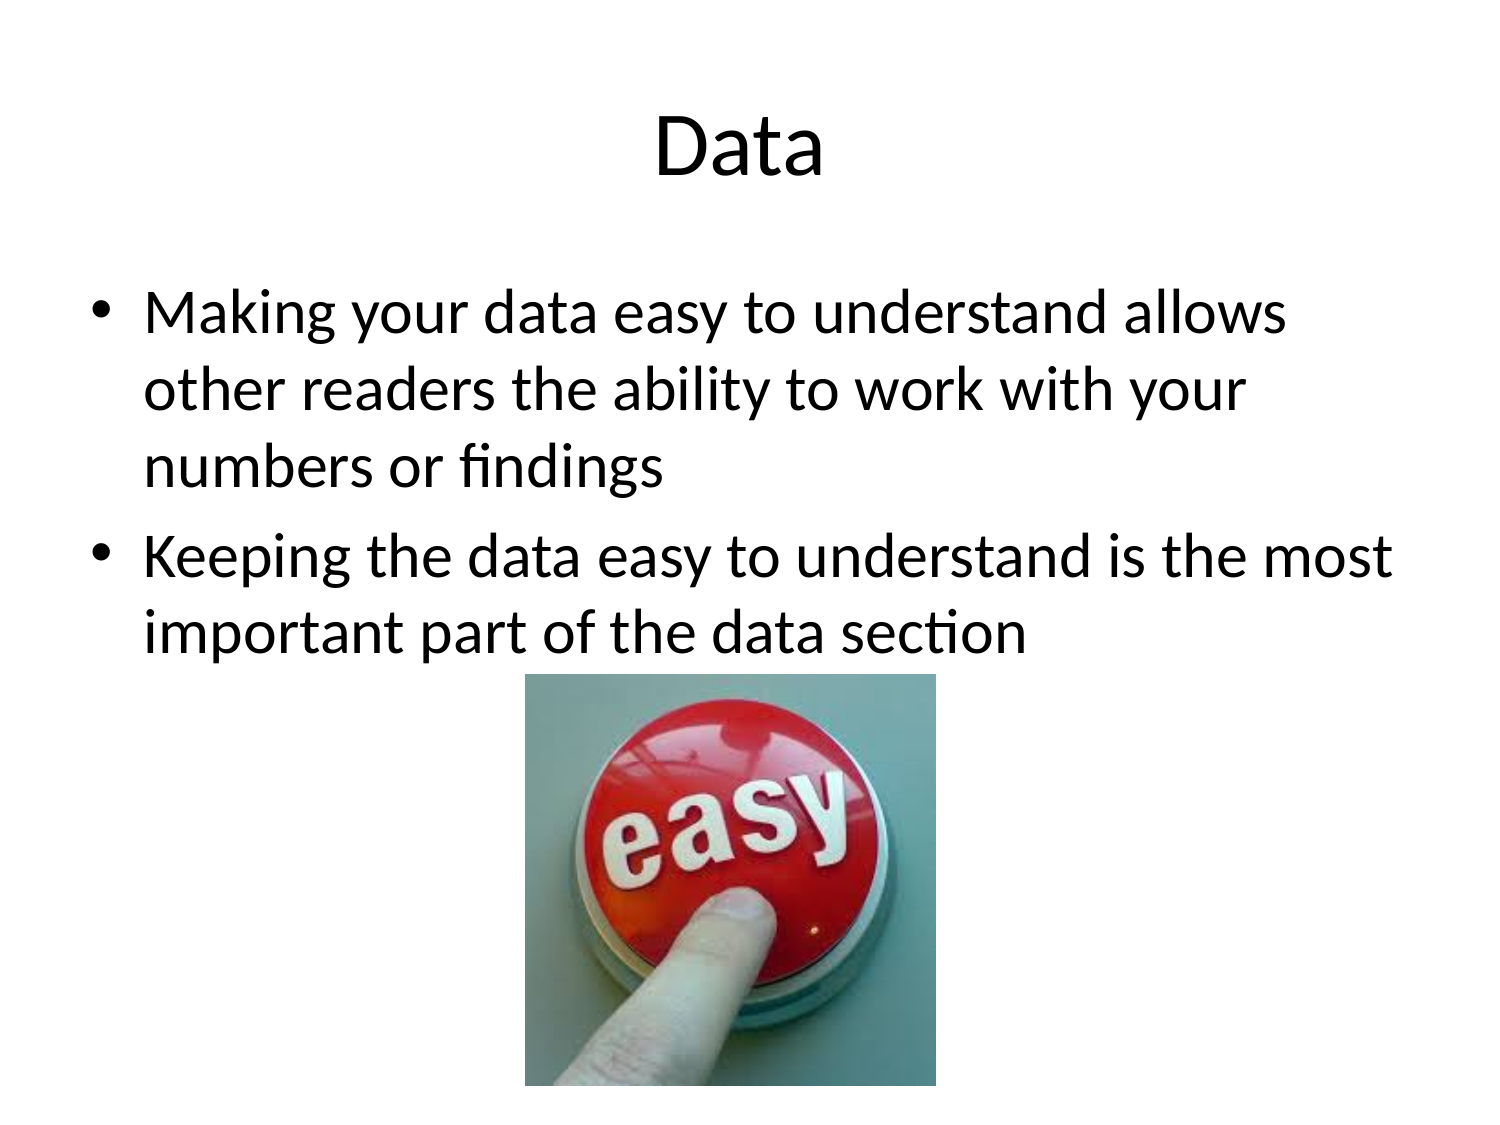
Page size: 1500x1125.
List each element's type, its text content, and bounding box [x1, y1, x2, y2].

list Making your data easy to understand allows other readers the ability to work with your numbers or findings Keeping the data easy to understand is the most important part of the data section [75, 262, 1425, 675]
title Data [75, 45, 1425, 233]
picture [524, 674, 936, 1086]
